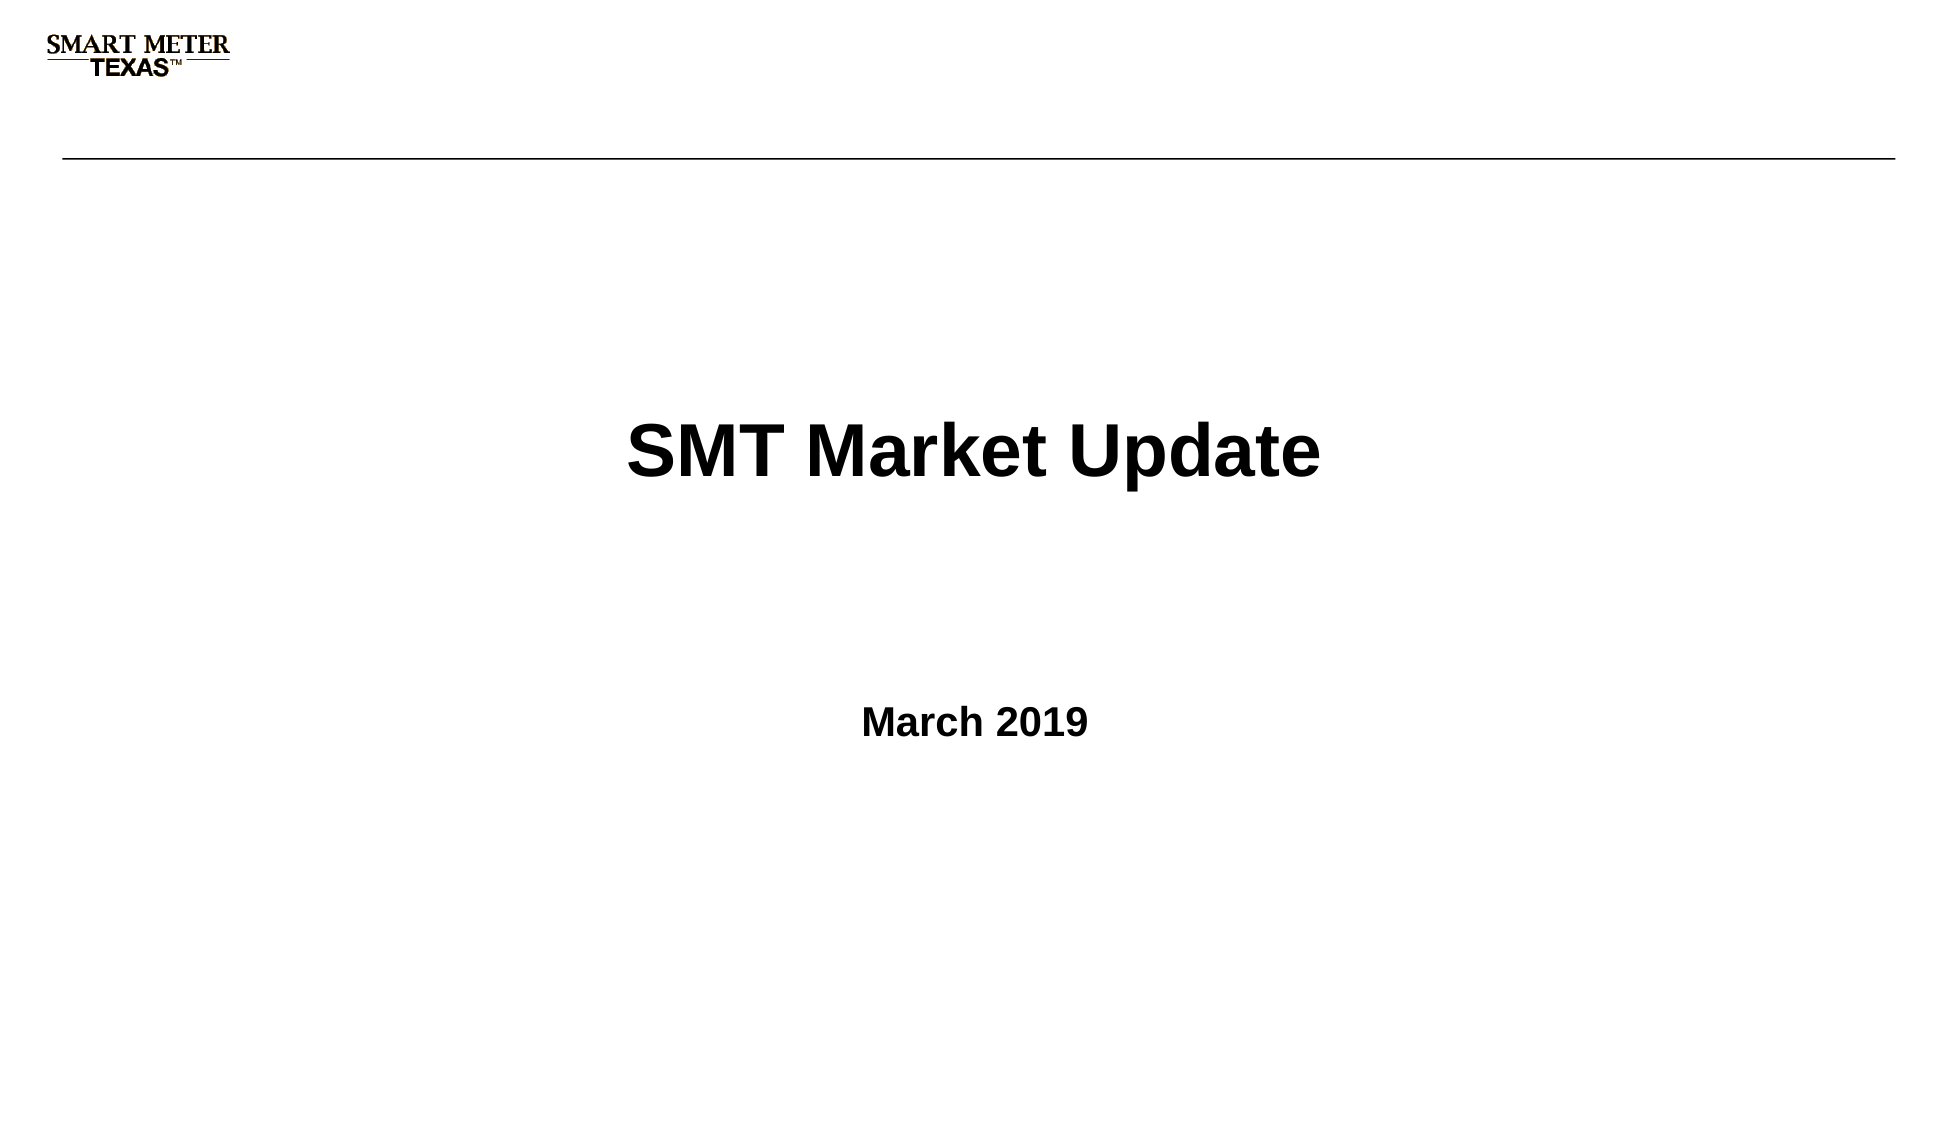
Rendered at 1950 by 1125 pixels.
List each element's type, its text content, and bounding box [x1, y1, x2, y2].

picture [33, 24, 238, 84]
title SMT Market Update [146, 349, 1804, 591]
subtitle March 2019 [292, 687, 1658, 976]
